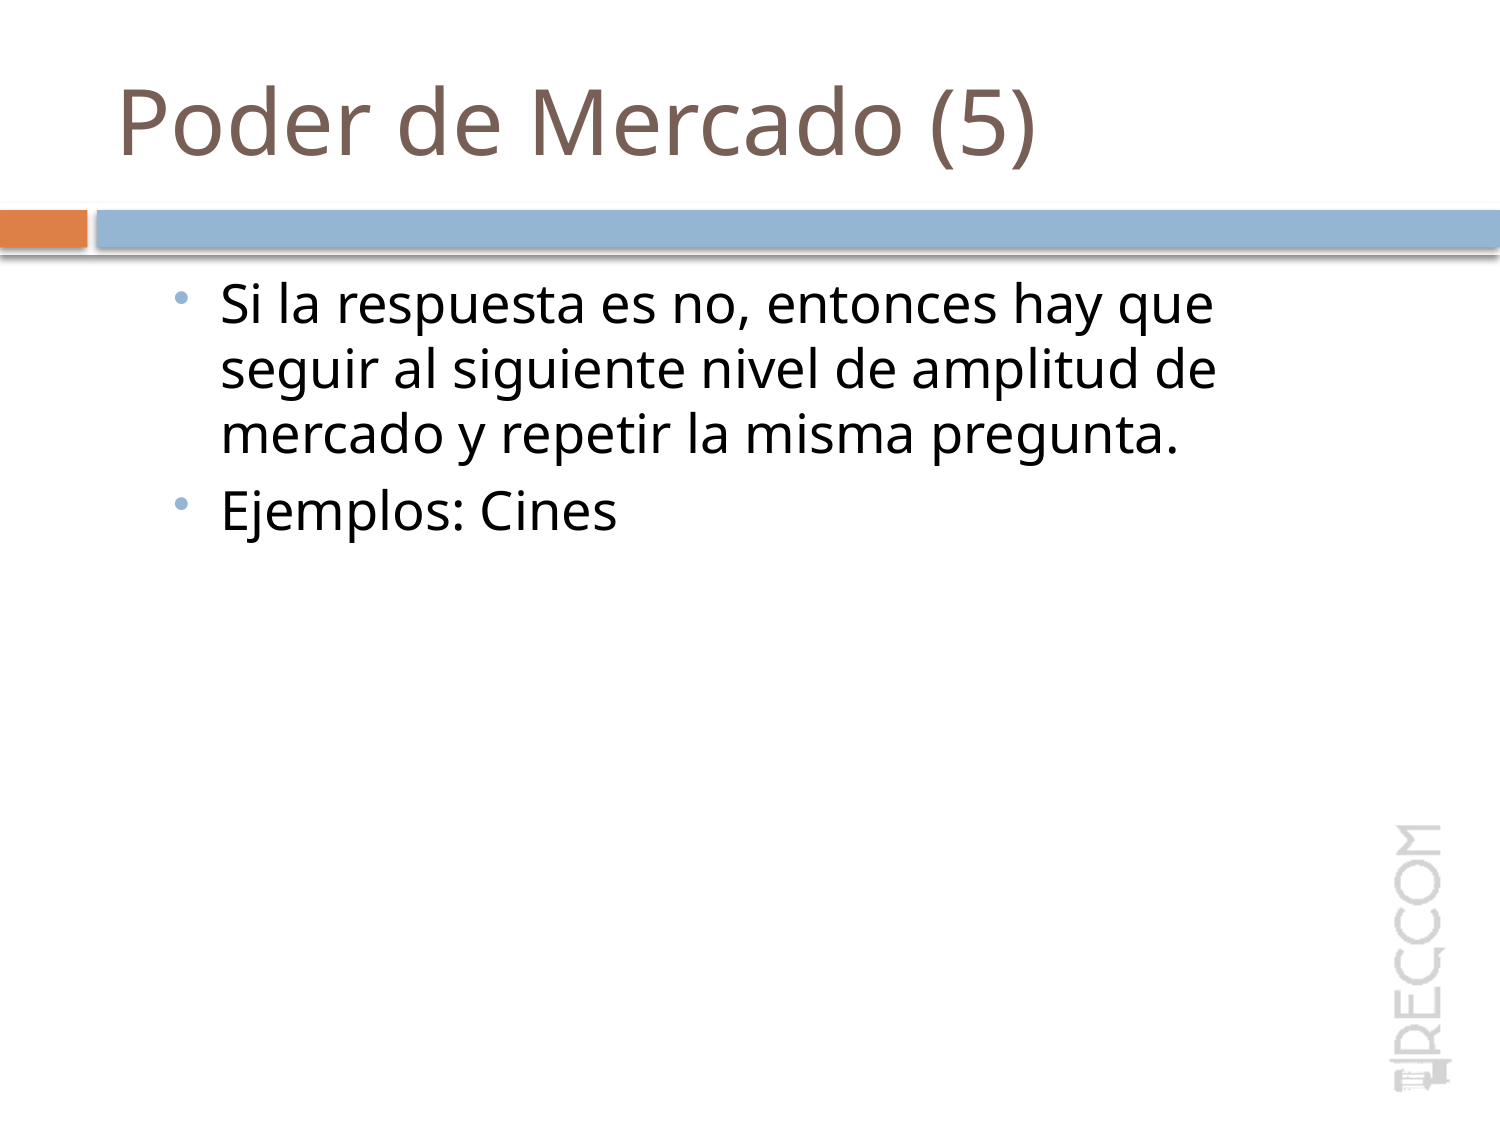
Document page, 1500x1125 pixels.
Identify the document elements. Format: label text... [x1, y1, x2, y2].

title Poder de Mercado (5) [100, 37, 1438, 200]
list Si la respuesta es no, entonces hay que seguir al siguiente nivel de amplitud de mercado y repetir la misma pregunta. Ejemplos: Cines [100, 262, 1400, 1000]
